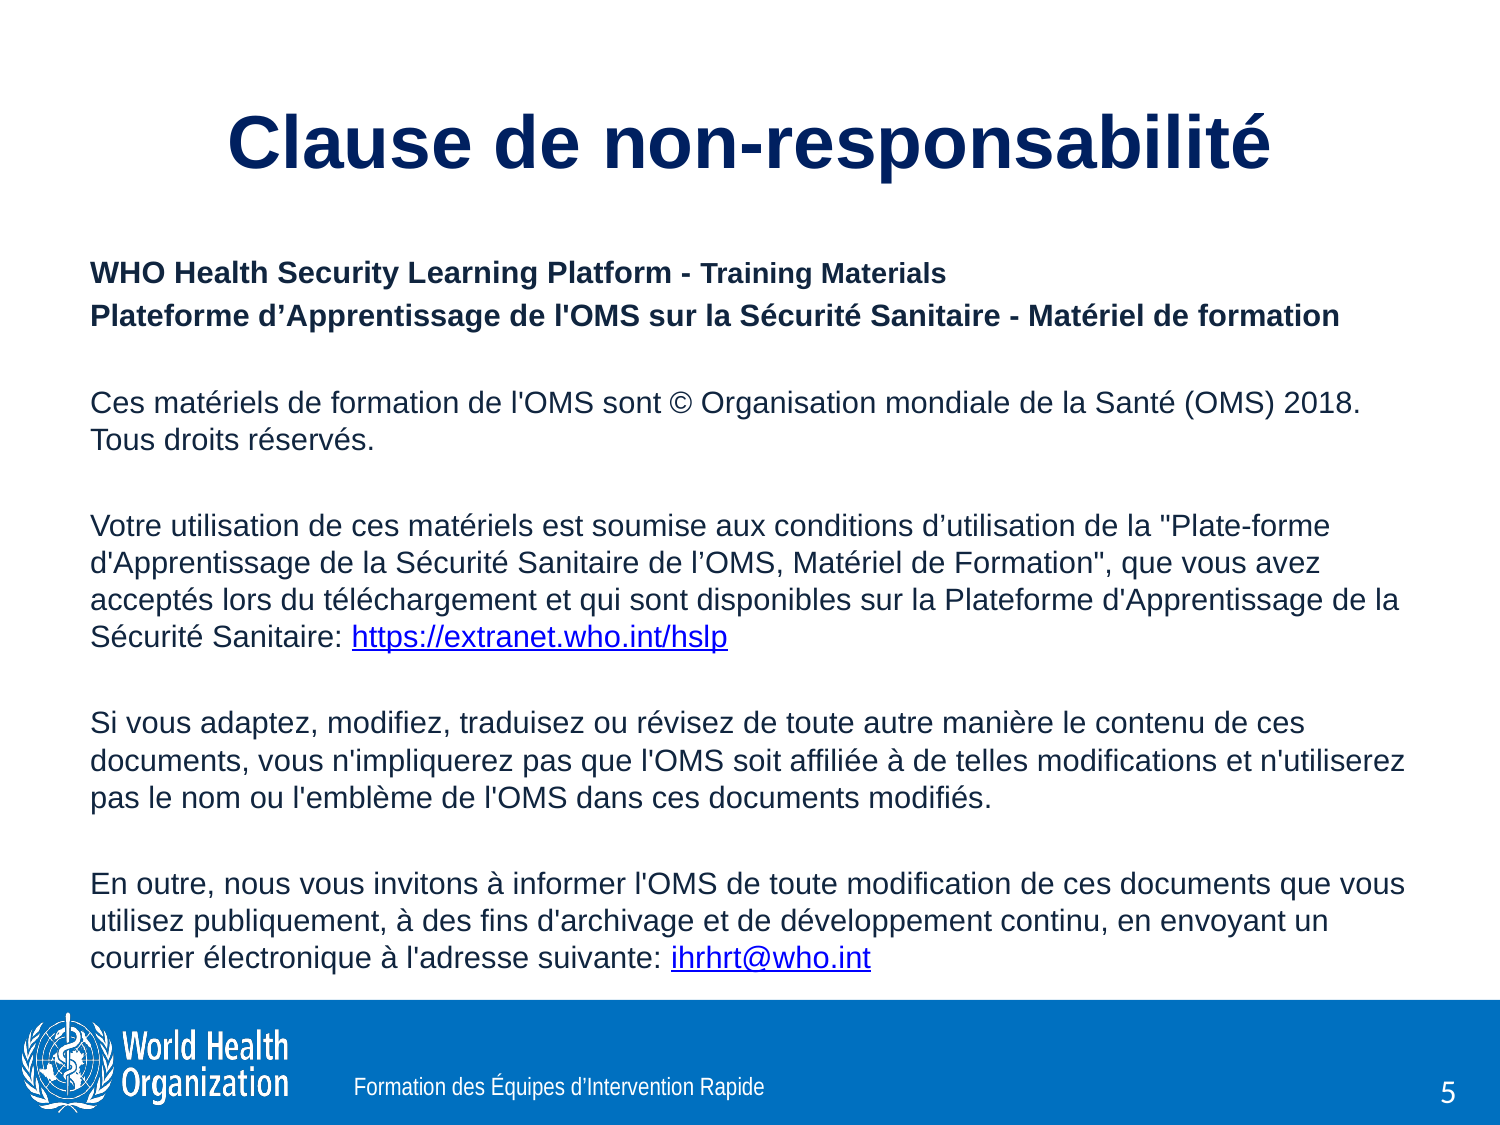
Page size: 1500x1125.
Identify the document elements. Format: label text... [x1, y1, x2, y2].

list WHO Health Security Learning Platform - Training Materials Plateforme d’Apprentissage de l'OMS sur la Sécurité Sanitaire - Matériel de formation Ces matériels de formation de l'OMS sont © Organisation mondiale de la Santé (OMS) 2018. Tous droits réservés. Votre utilisation de ces matériels est soumise aux conditions d’utilisation de la "Plate-forme d'Apprentissage de la Sécurité Sanitaire de l’OMS, Matériel de Formation", que vous avez acceptés lors du téléchargement et qui sont disponibles sur la Plateforme d'Apprentissage de la Sécurité Sanitaire: https://extranet.who.int/hslp Si vous adaptez, modifiez, traduisez ou révisez de toute autre manière le contenu de ces documents, vous n'impliquerez pas que l'OMS soit affiliée à de telles modifications et n'utiliserez pas le nom ou l'emblème de l'OMS dans ces documents modifiés. En outre, nous vous invitons à informer l'OMS de toute modification de ces documents que vous utilisez publiquement, à des fins d'archivage et de développement continu, en envoyant un courrier électronique à l'adresse suivante: ihrhrt@who.int [75, 245, 1425, 988]
title Clause de non-responsabilité [75, 45, 1425, 233]
picture [21, 1012, 288, 1113]
